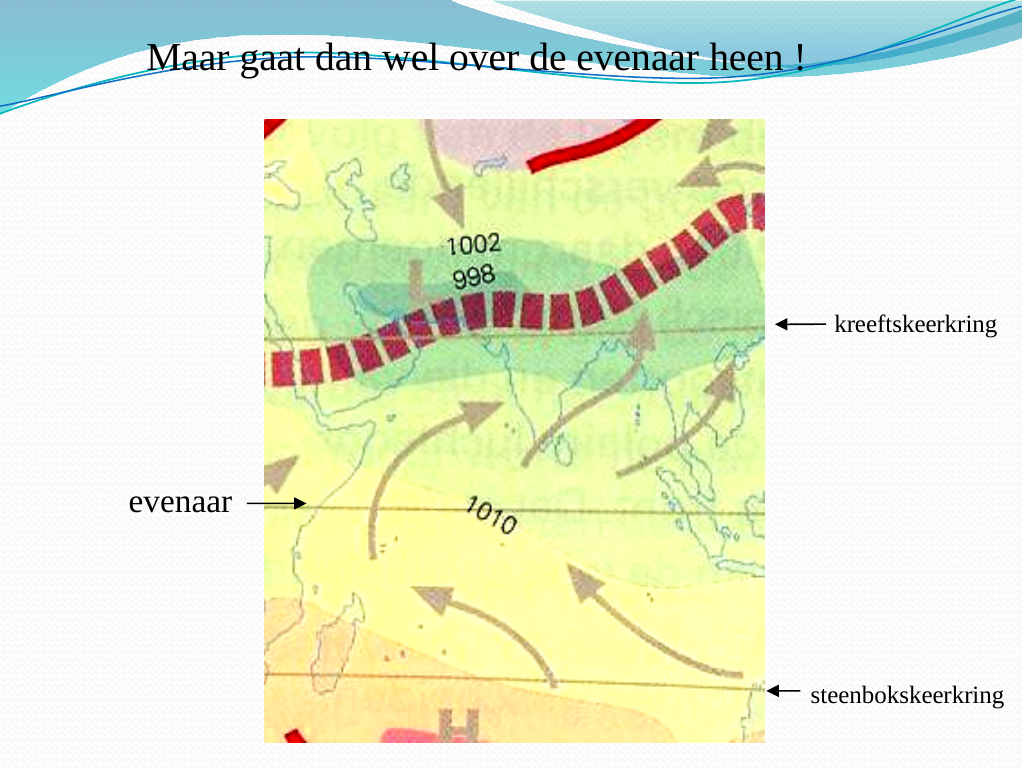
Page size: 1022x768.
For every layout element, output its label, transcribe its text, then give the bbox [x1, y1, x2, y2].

text_box [770, 684, 801, 698]
text_box kreeftskeerkring [824, 302, 1022, 344]
text_box Maar gaat dan wel over de evenaar heen ! [136, 25, 997, 84]
picture [263, 119, 765, 743]
text_box steenbokskeerkring [800, 673, 1022, 715]
text_box evenaar [118, 473, 243, 524]
text_box [774, 318, 827, 331]
